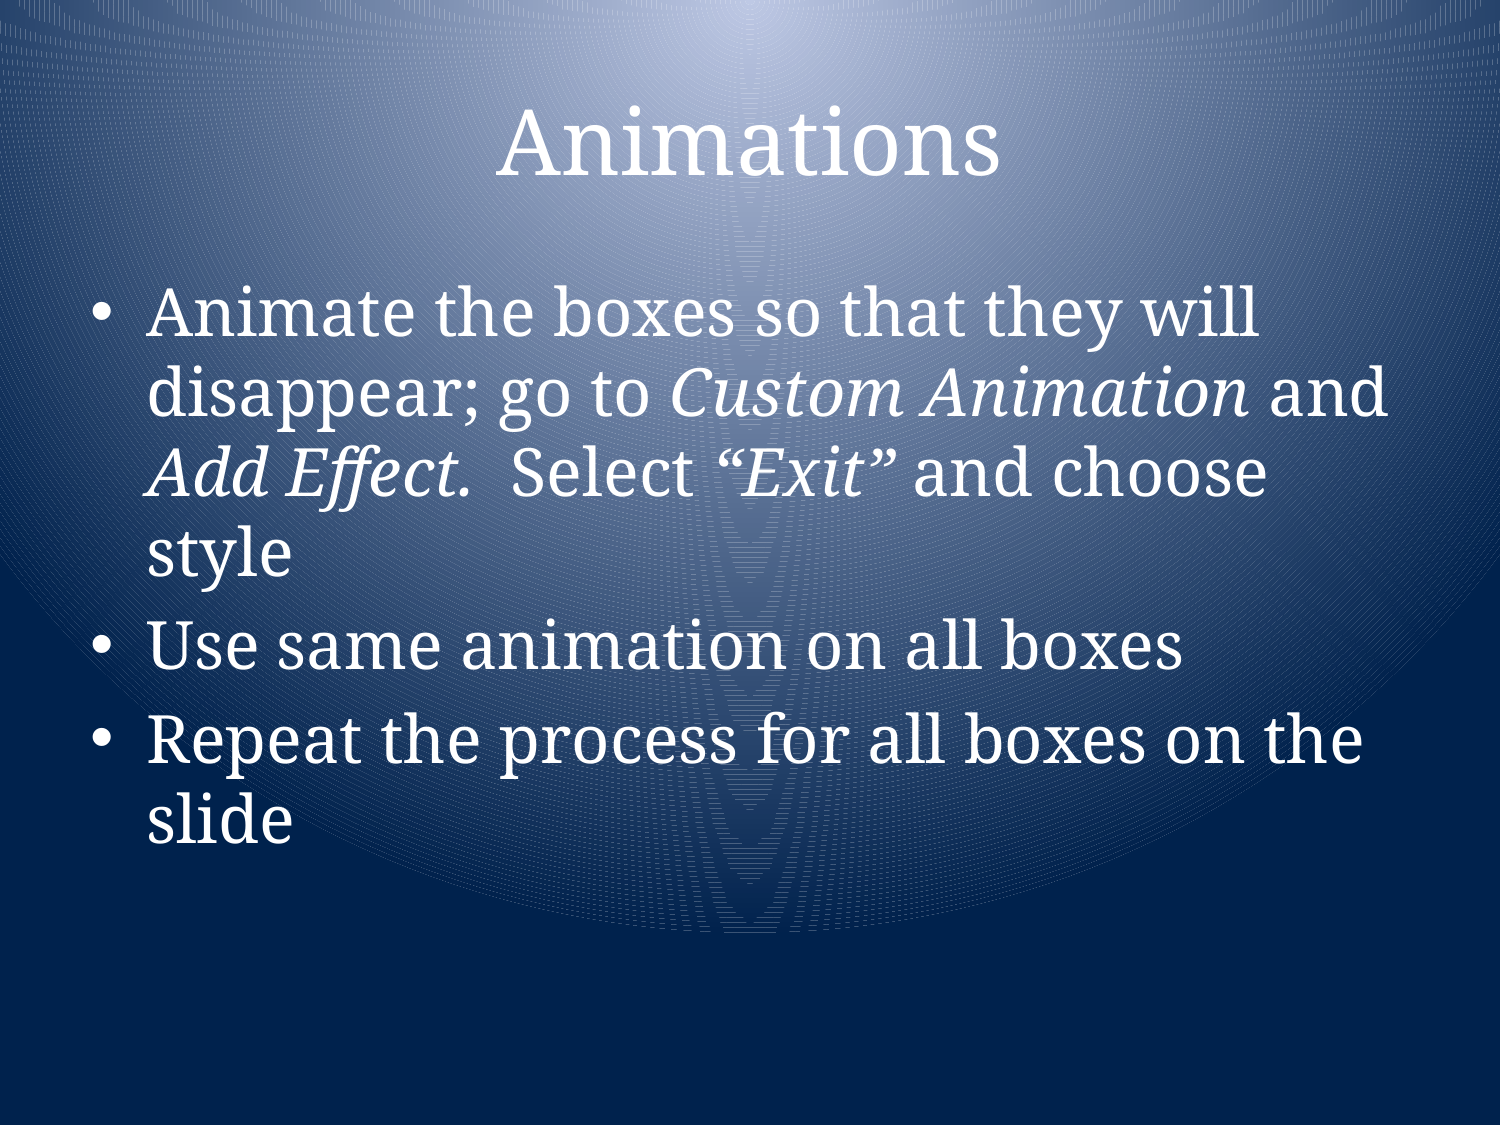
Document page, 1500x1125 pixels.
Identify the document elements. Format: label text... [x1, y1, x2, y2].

title Animations [75, 45, 1425, 233]
list Animate the boxes so that they will disappear; go to Custom Animation and Add Effect. Select “Exit” and choose style Use same animation on all boxes Repeat the process for all boxes on the slide [75, 262, 1425, 1005]
